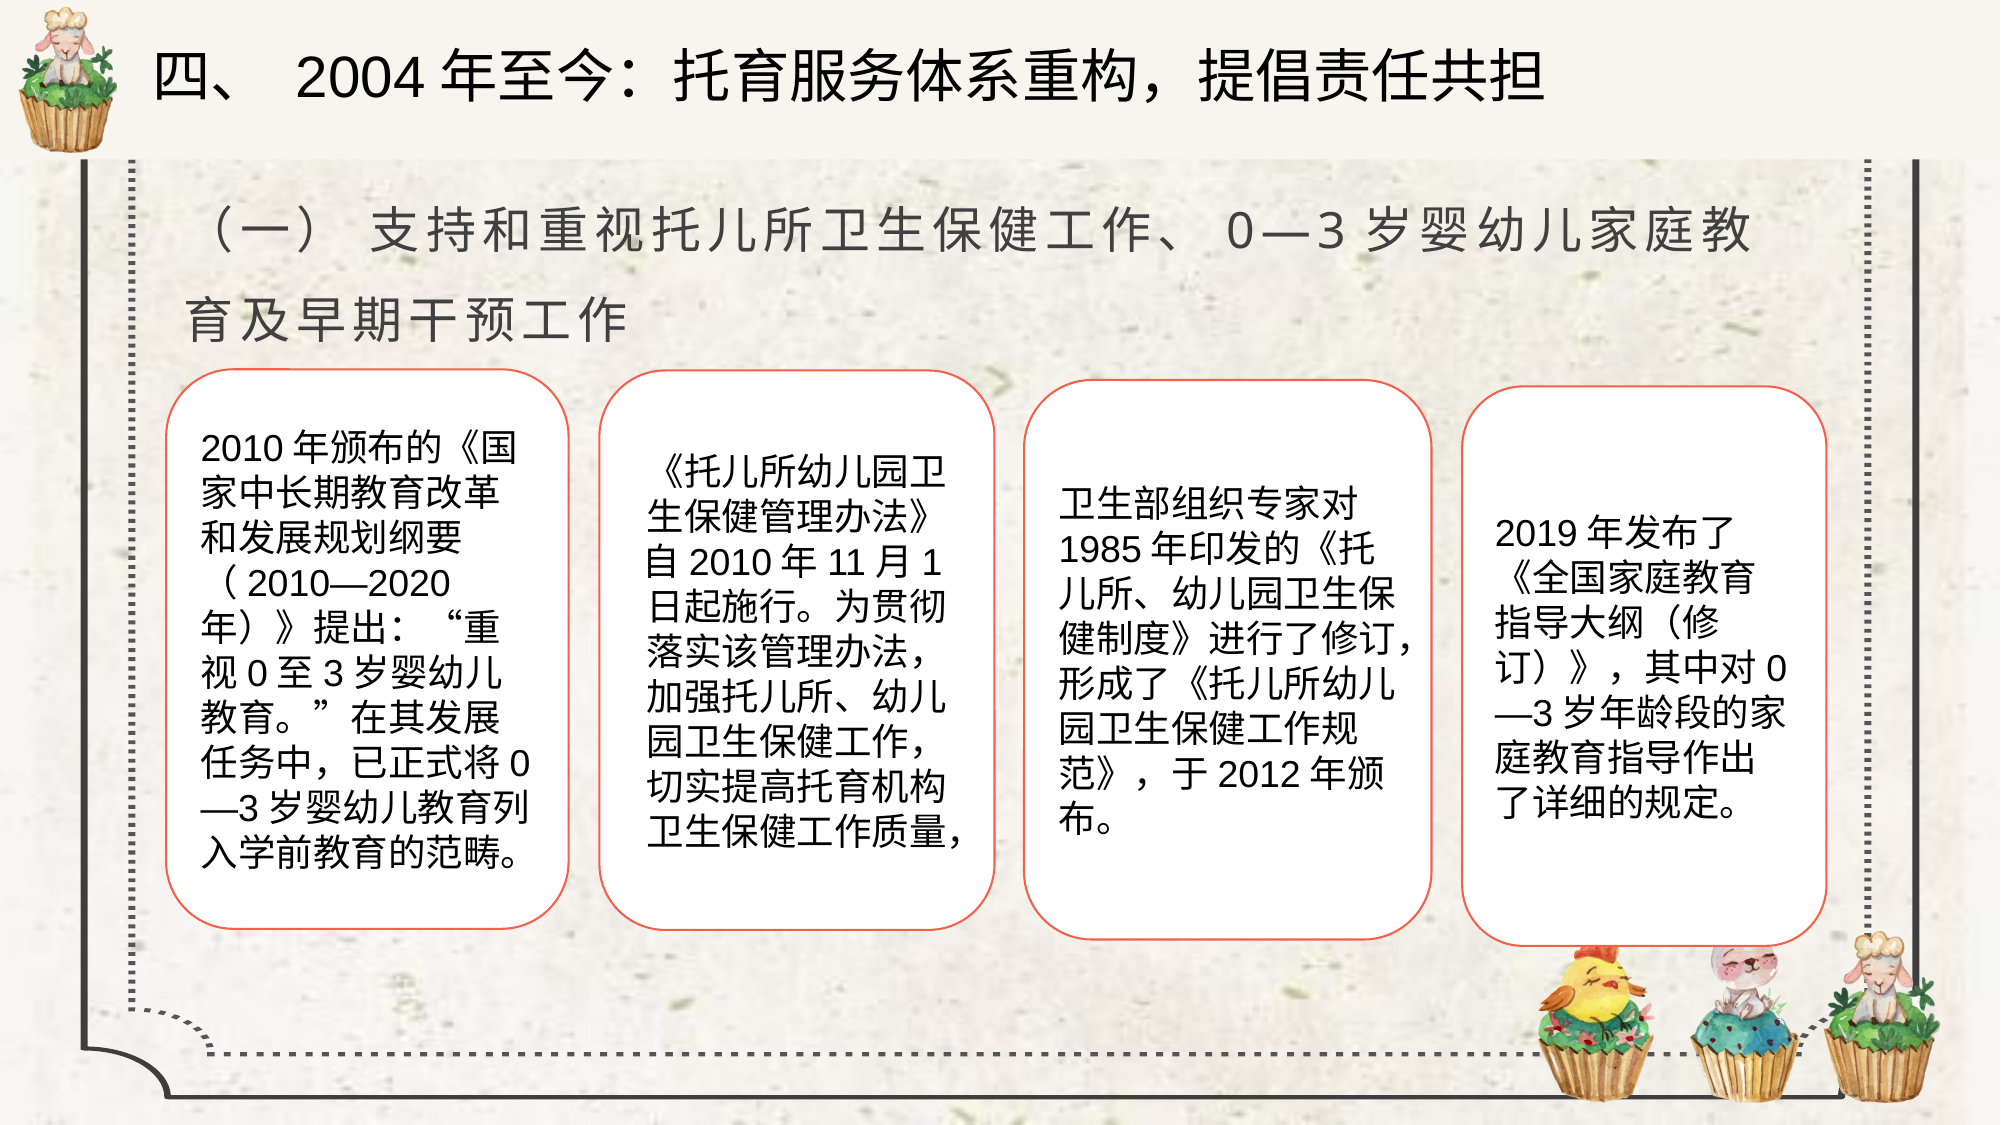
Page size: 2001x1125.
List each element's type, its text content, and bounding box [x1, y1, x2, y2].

text_box 2019年发布了《全国家庭教育指导大纲（修订）》，其中对0—3岁年龄段的家庭教育指导作出了详细的规定。 [1461, 385, 1828, 947]
text_box 《托儿所幼儿园卫生保健管理办法》自2010年11月1日起施行。为贯彻落实该管理办法，加强托儿所、幼儿园卫生保健工作，切实提高托育机构卫生保健工作质量， [598, 369, 996, 931]
text_box （一） 支持和重视托儿所卫生保健工作、0—3岁婴幼儿家庭教育及早期干预工作 [169, 161, 1784, 309]
text_box [0, 0, 2000, 160]
picture [11, 0, 117, 153]
text_box 四、 2004年至今：托育服务体系重构，提倡责任共担 [137, 3, 2000, 118]
picture [0, 160, 2000, 1125]
text_box 卫生部组织专家对1985年印发的《托儿所、幼儿园卫生保健制度》进行了修订，形成了《托儿所幼儿园卫生保健工作规范》，于2012年颁布。 [1022, 378, 1433, 941]
text_box 2010年颁布的《国家中长期教育改革和发展规划纲要（2010—2020年）》提出：“重视0至3岁婴幼儿教育。”在其发展任务中，已正式将0—3岁婴幼儿教育列入学前教育的范畴。 [165, 368, 570, 930]
